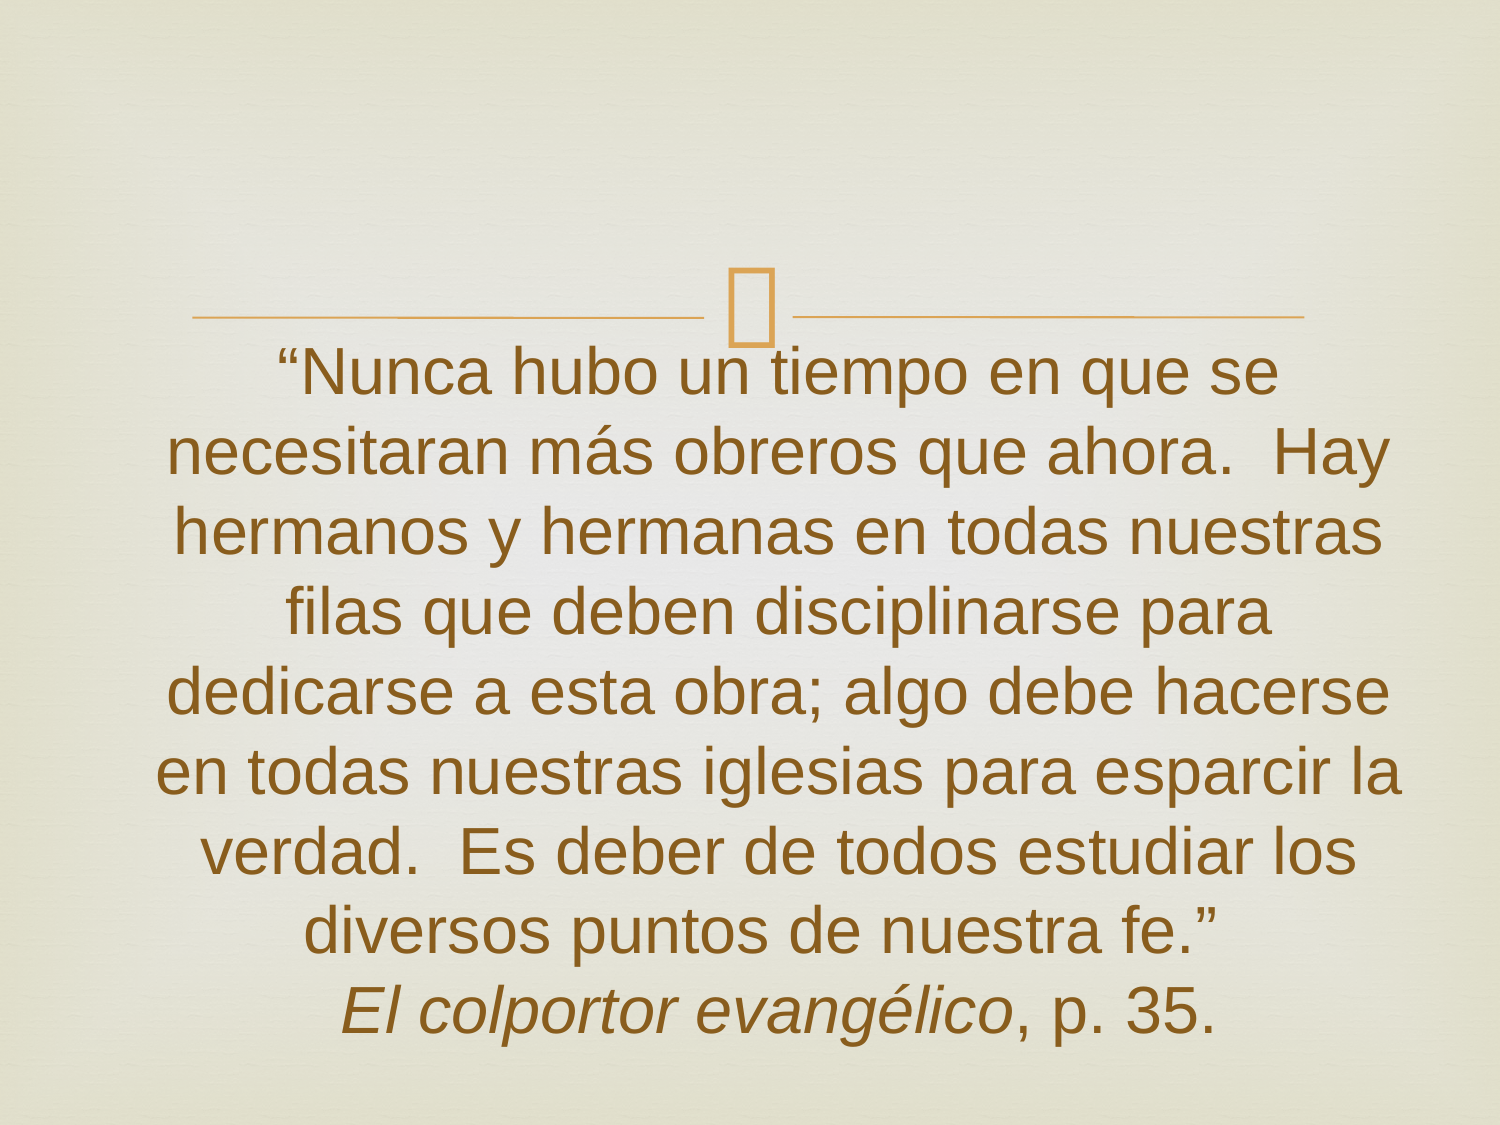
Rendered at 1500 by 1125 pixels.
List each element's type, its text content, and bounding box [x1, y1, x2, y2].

title “Nunca hubo un tiempo en que se necesitaran más obreros que ahora. Hay hermanos y hermanas en todas nuestras filas que deben disciplinarse para dedicarse a esta obra; algo debe hacerse en todas nuestras iglesias para esparcir la verdad. Es deber de todos estudiar los diversos puntos de nuestra fe.” El colportor evangélico, p. 35. [123, 349, 1436, 1025]
